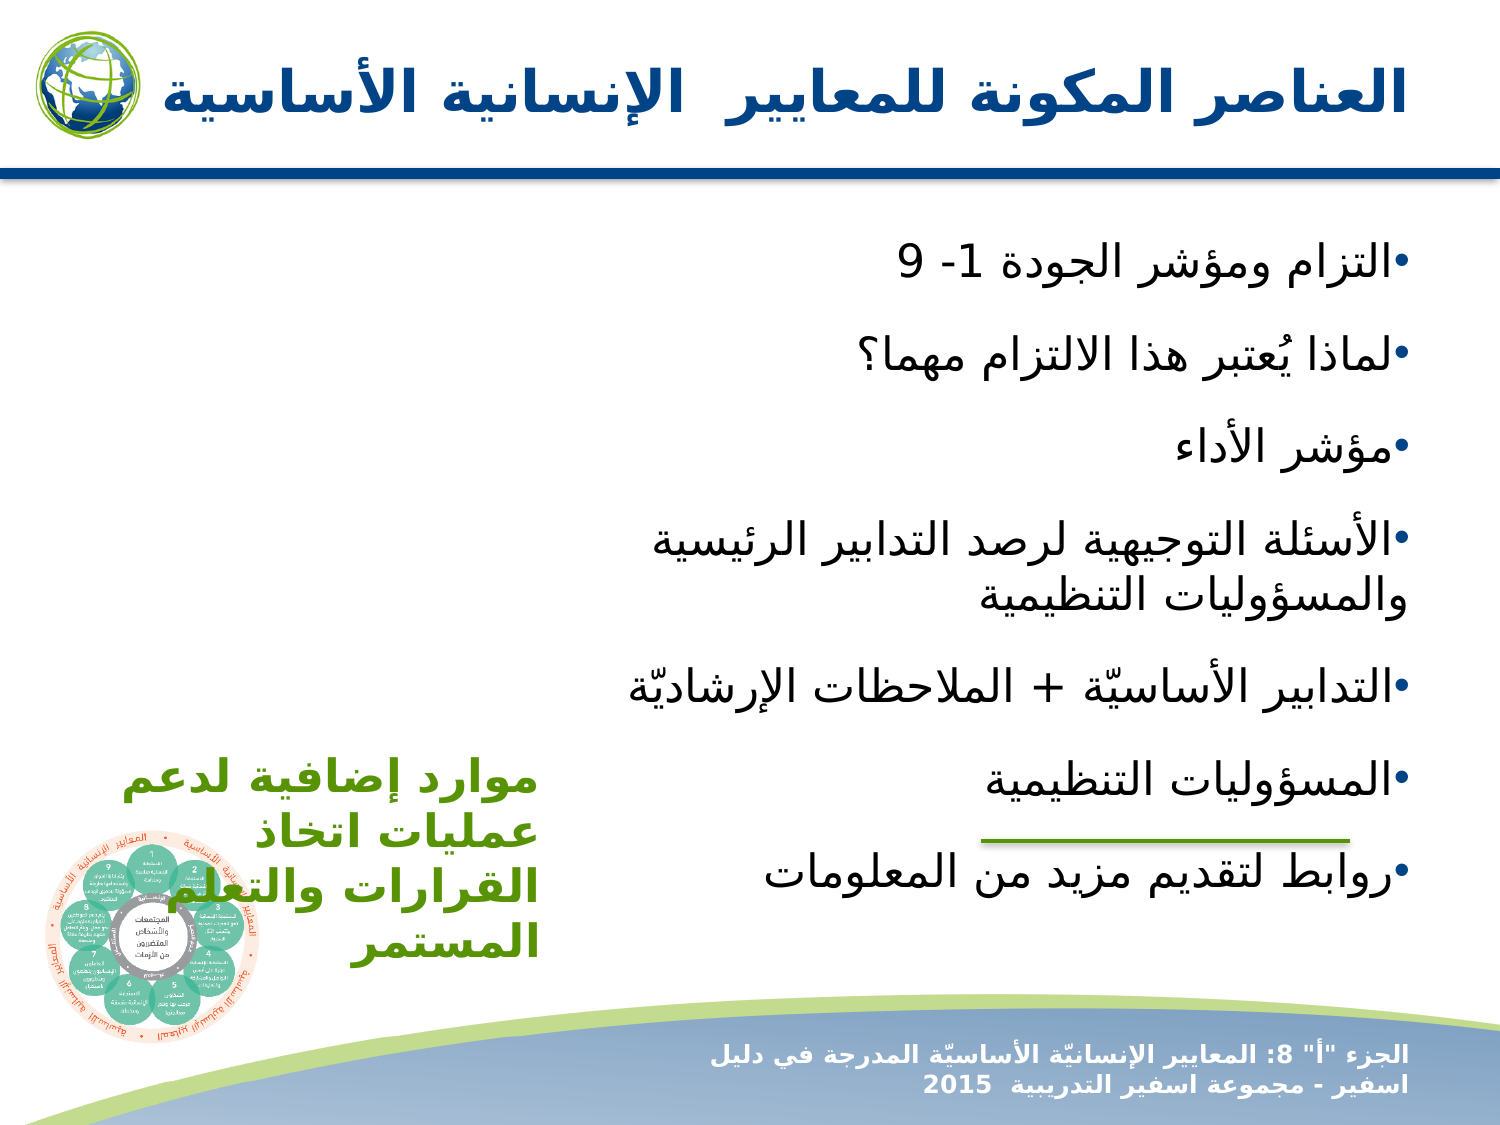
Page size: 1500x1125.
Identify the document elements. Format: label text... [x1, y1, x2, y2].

picture [0, 828, 1500, 1125]
text_box موارد إضافية لدعم عمليات اتخاذ القرارات والتعلم المستمر [77, 738, 556, 877]
list التزام ومؤشر الجودة 1- 9 لماذا يُعتبر هذا الالتزام مهما؟ مؤشر الأداء الأسئلة التوجيهية لرصد التدابير الرئيسية والمسؤوليات التنظيمية التدابير الأساسيّة + الملاحظات الإرشاديّة المسؤوليات التنظيمية روابط لتقديم مزيد من المعلومات [601, 224, 1425, 1010]
footer الجزء "أ" 8: المعايير الإنسانيّة الأساسيّة المدرجة في دليل اسفير - مجموعة اسفير التدريبية 2015 [679, 1038, 1425, 1099]
title العناصر المكونة للمعايير الإنسانية الأساسية [75, 0, 1425, 178]
picture [24, 26, 75, 147]
